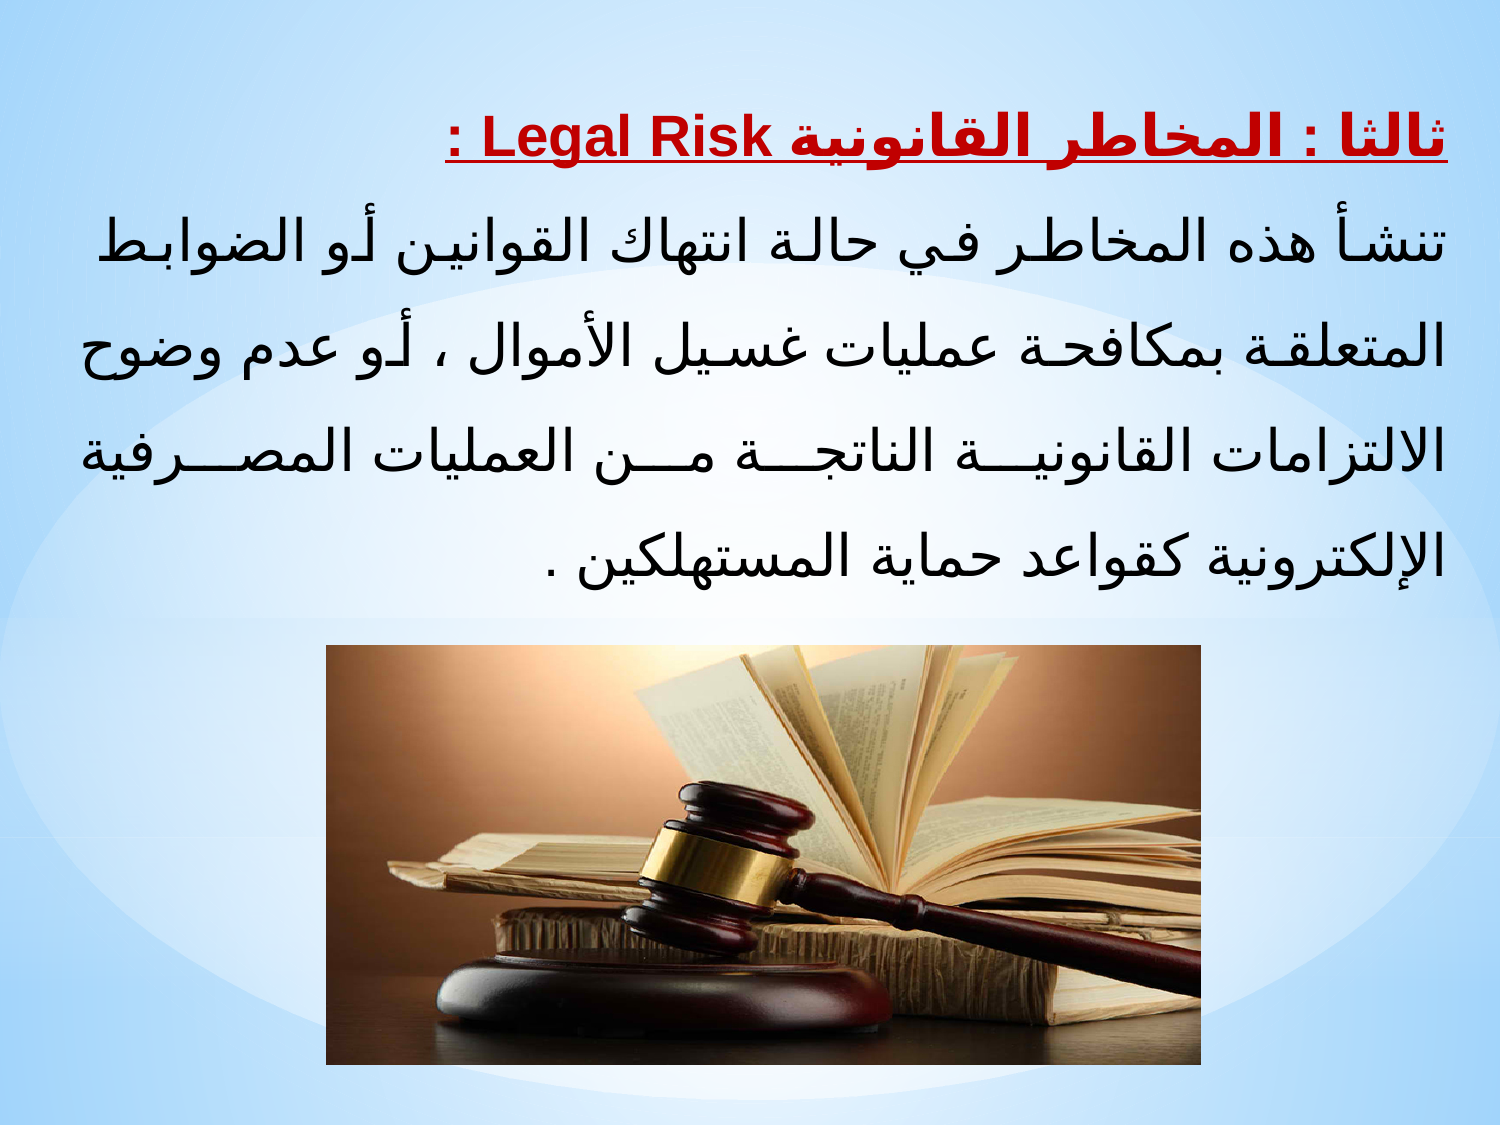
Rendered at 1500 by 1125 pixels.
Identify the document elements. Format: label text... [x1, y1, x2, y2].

picture [326, 644, 1202, 1065]
text_box ثالثا : المخاطر القانونية Legal Risk : تنشأ هذه المخاطر في حالة انتهاك القوانين أو الضوابط المتعلقة بمكافحة عمليات غسيل الأموال ، أو عدم وضوح الالتزامات القانونية الناتجة من العمليات المصرفية الإلكترونية كقواعد حماية المستهلكين . [64, 55, 1463, 596]
